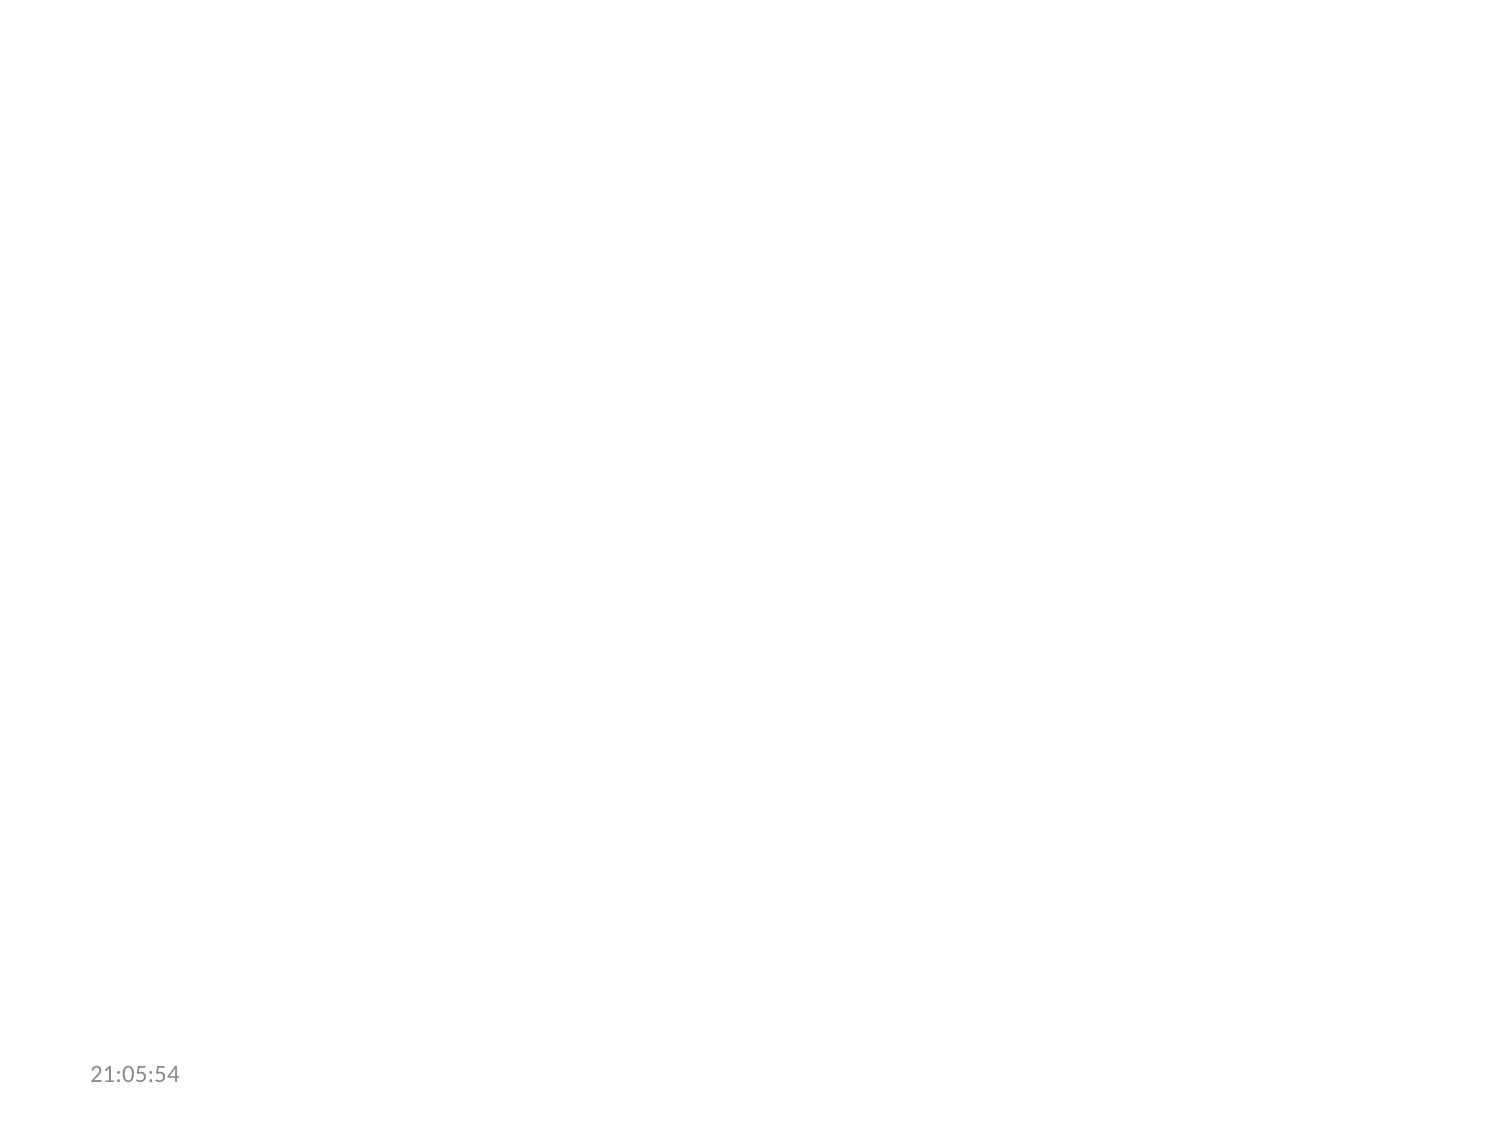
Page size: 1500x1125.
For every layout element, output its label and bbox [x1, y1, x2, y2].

slide_number [75, 1042, 425, 1103]
